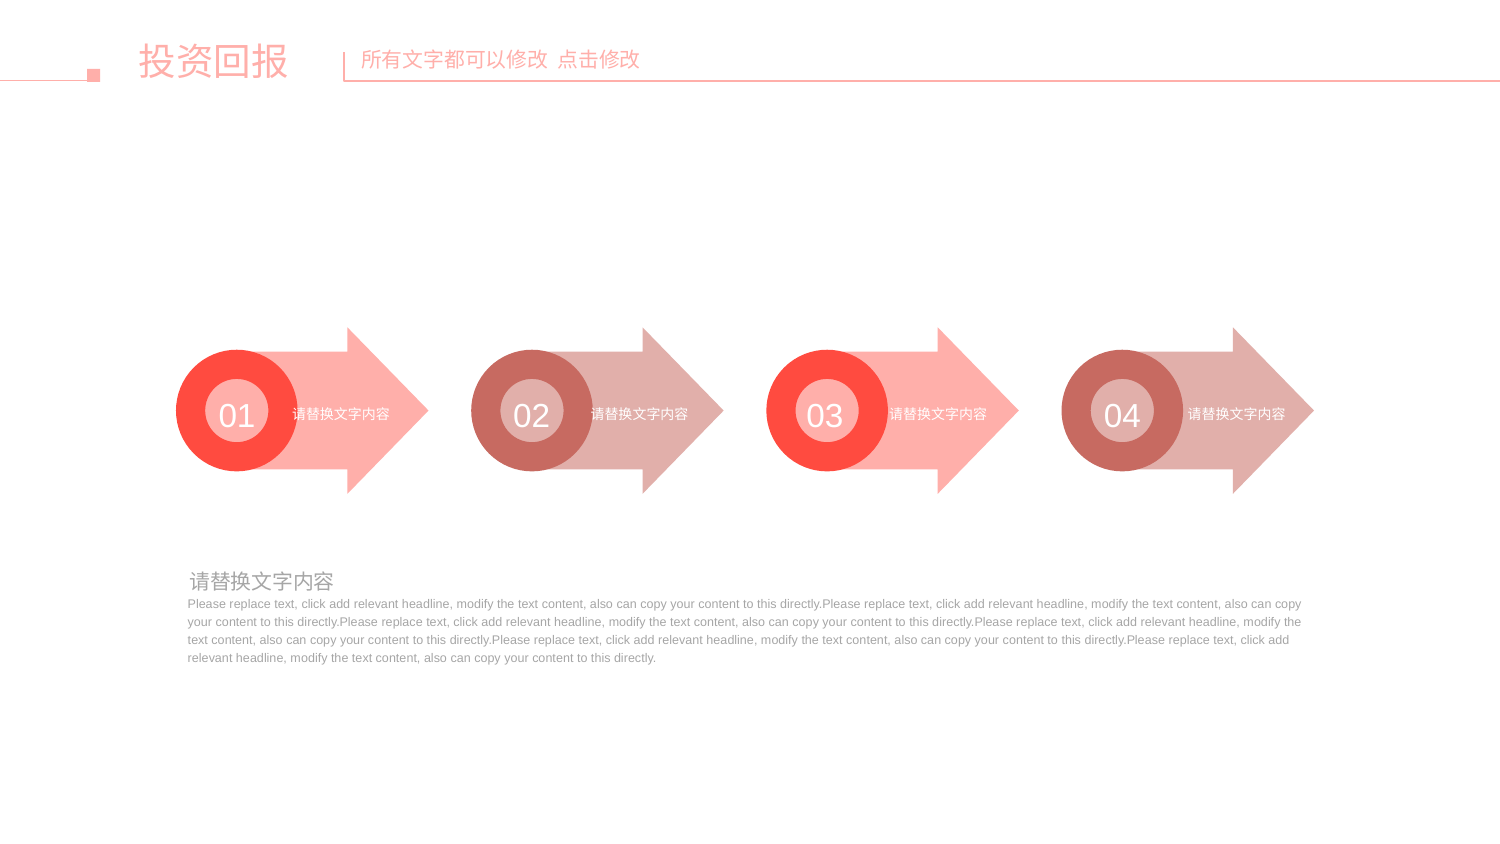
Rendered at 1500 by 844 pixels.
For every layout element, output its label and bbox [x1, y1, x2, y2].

text_box [190, 327, 429, 495]
text_box [1075, 327, 1315, 495]
text_box [187, 563, 1313, 666]
text_box [485, 327, 724, 495]
text_box [780, 327, 1020, 495]
